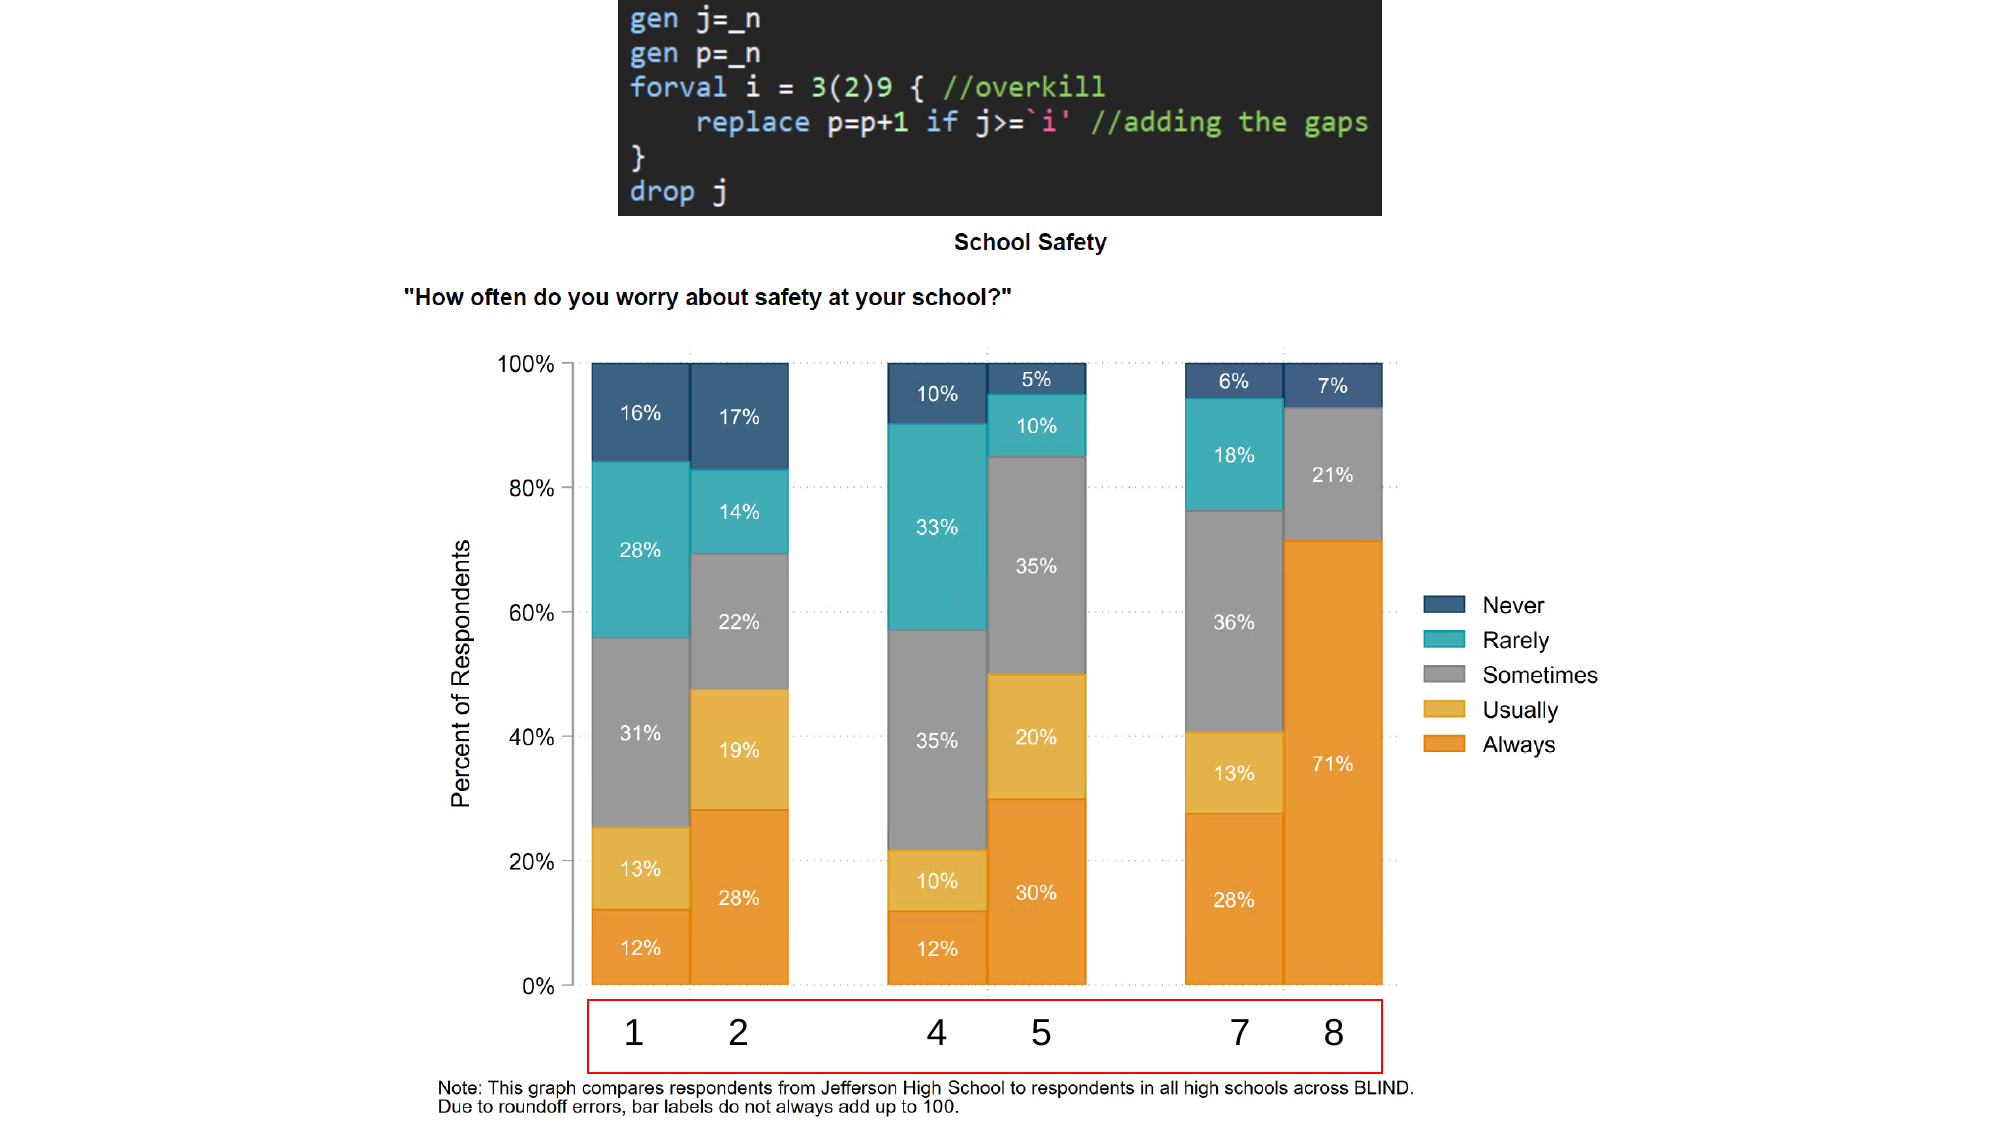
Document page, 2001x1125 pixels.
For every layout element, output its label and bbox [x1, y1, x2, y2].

picture [387, 0, 1613, 1125]
